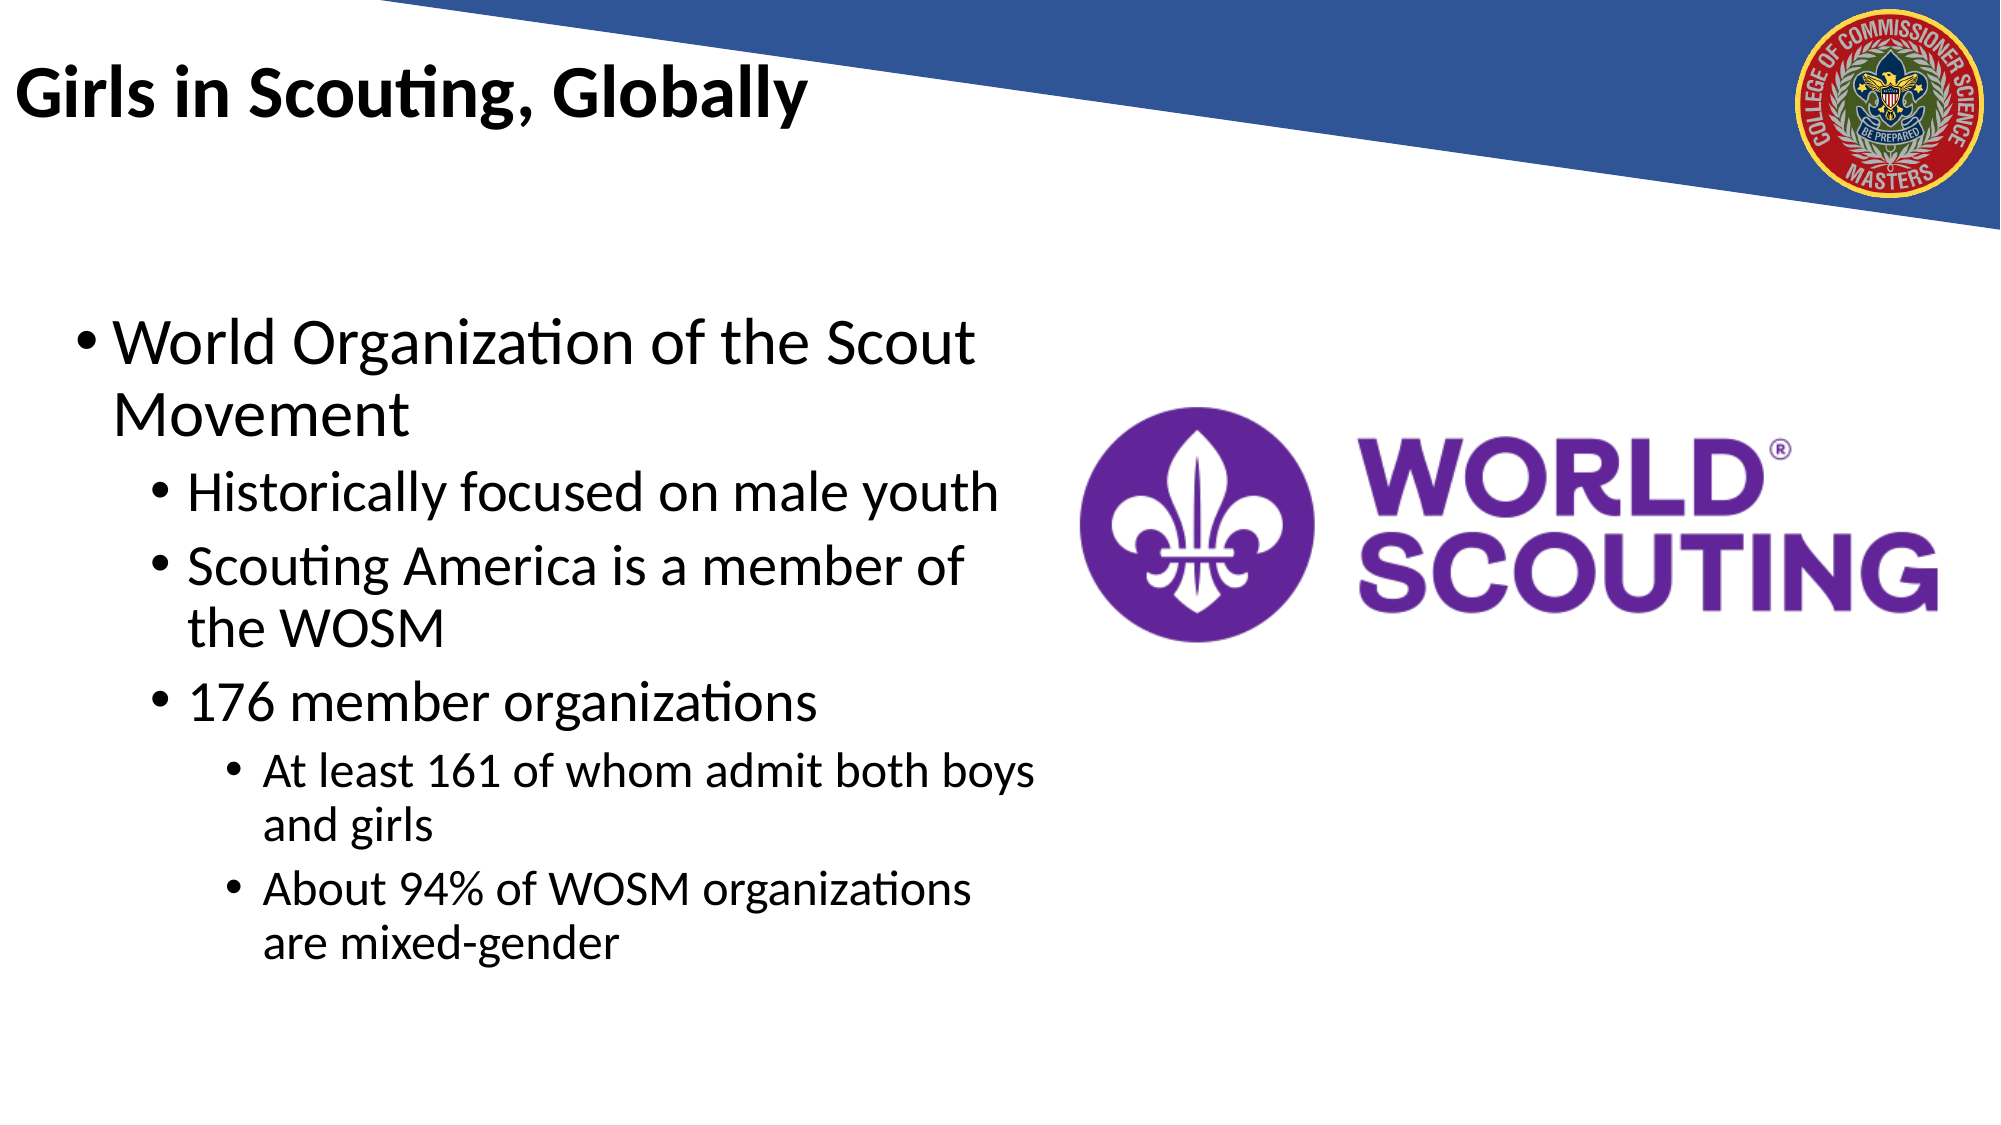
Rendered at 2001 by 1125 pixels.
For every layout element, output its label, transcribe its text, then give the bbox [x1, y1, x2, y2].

picture [1002, 329, 2000, 721]
picture [1795, 9, 1984, 198]
title Girls in Scouting, Globally [0, 37, 943, 149]
list World Organization of the Scout Movement Historically focused on male youth Scouting America is a member of the WOSM 176 member organizations At least 161 of whom admit both boys and girls About 94% of WOSM organizations are mixed-gender [60, 299, 1054, 1014]
